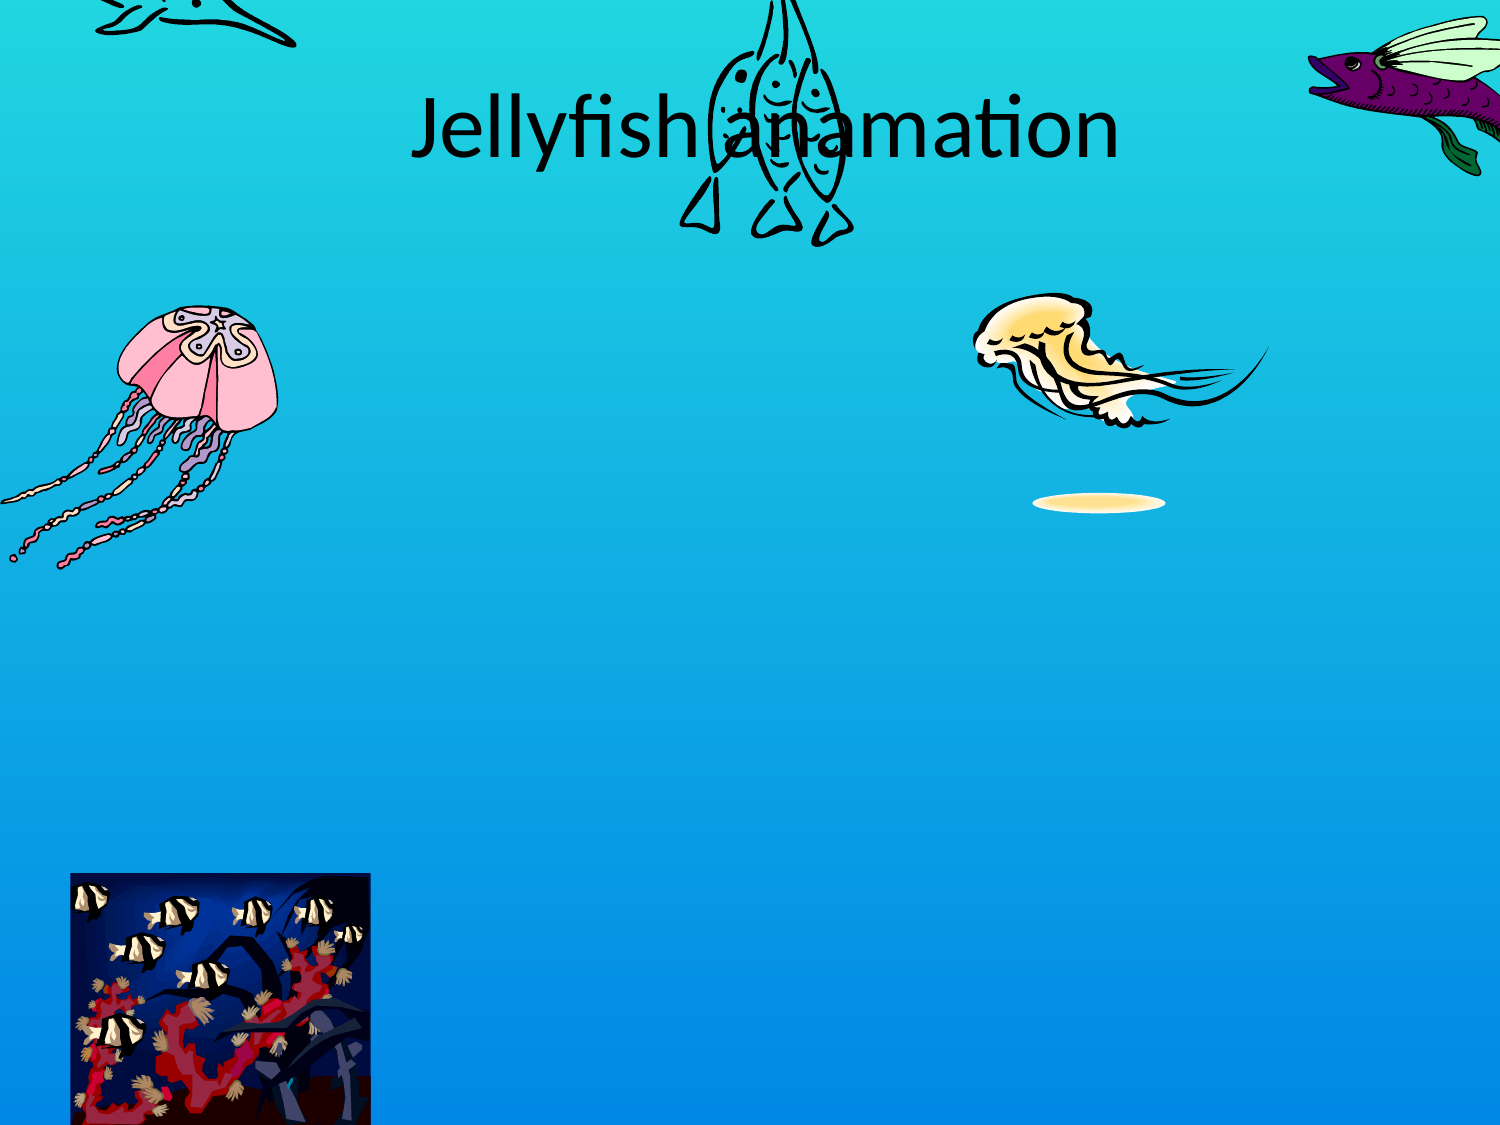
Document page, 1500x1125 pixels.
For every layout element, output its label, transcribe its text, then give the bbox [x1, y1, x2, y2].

picture [64, 891, 68, 902]
picture [1303, 10, 1500, 170]
picture [0, 292, 1500, 568]
picture [679, 0, 854, 248]
picture [0, 0, 297, 48]
picture [70, 874, 372, 1125]
title Jellyfish anamation [128, 0, 674, 242]
title Jellyfish anamation [859, 0, 1404, 242]
